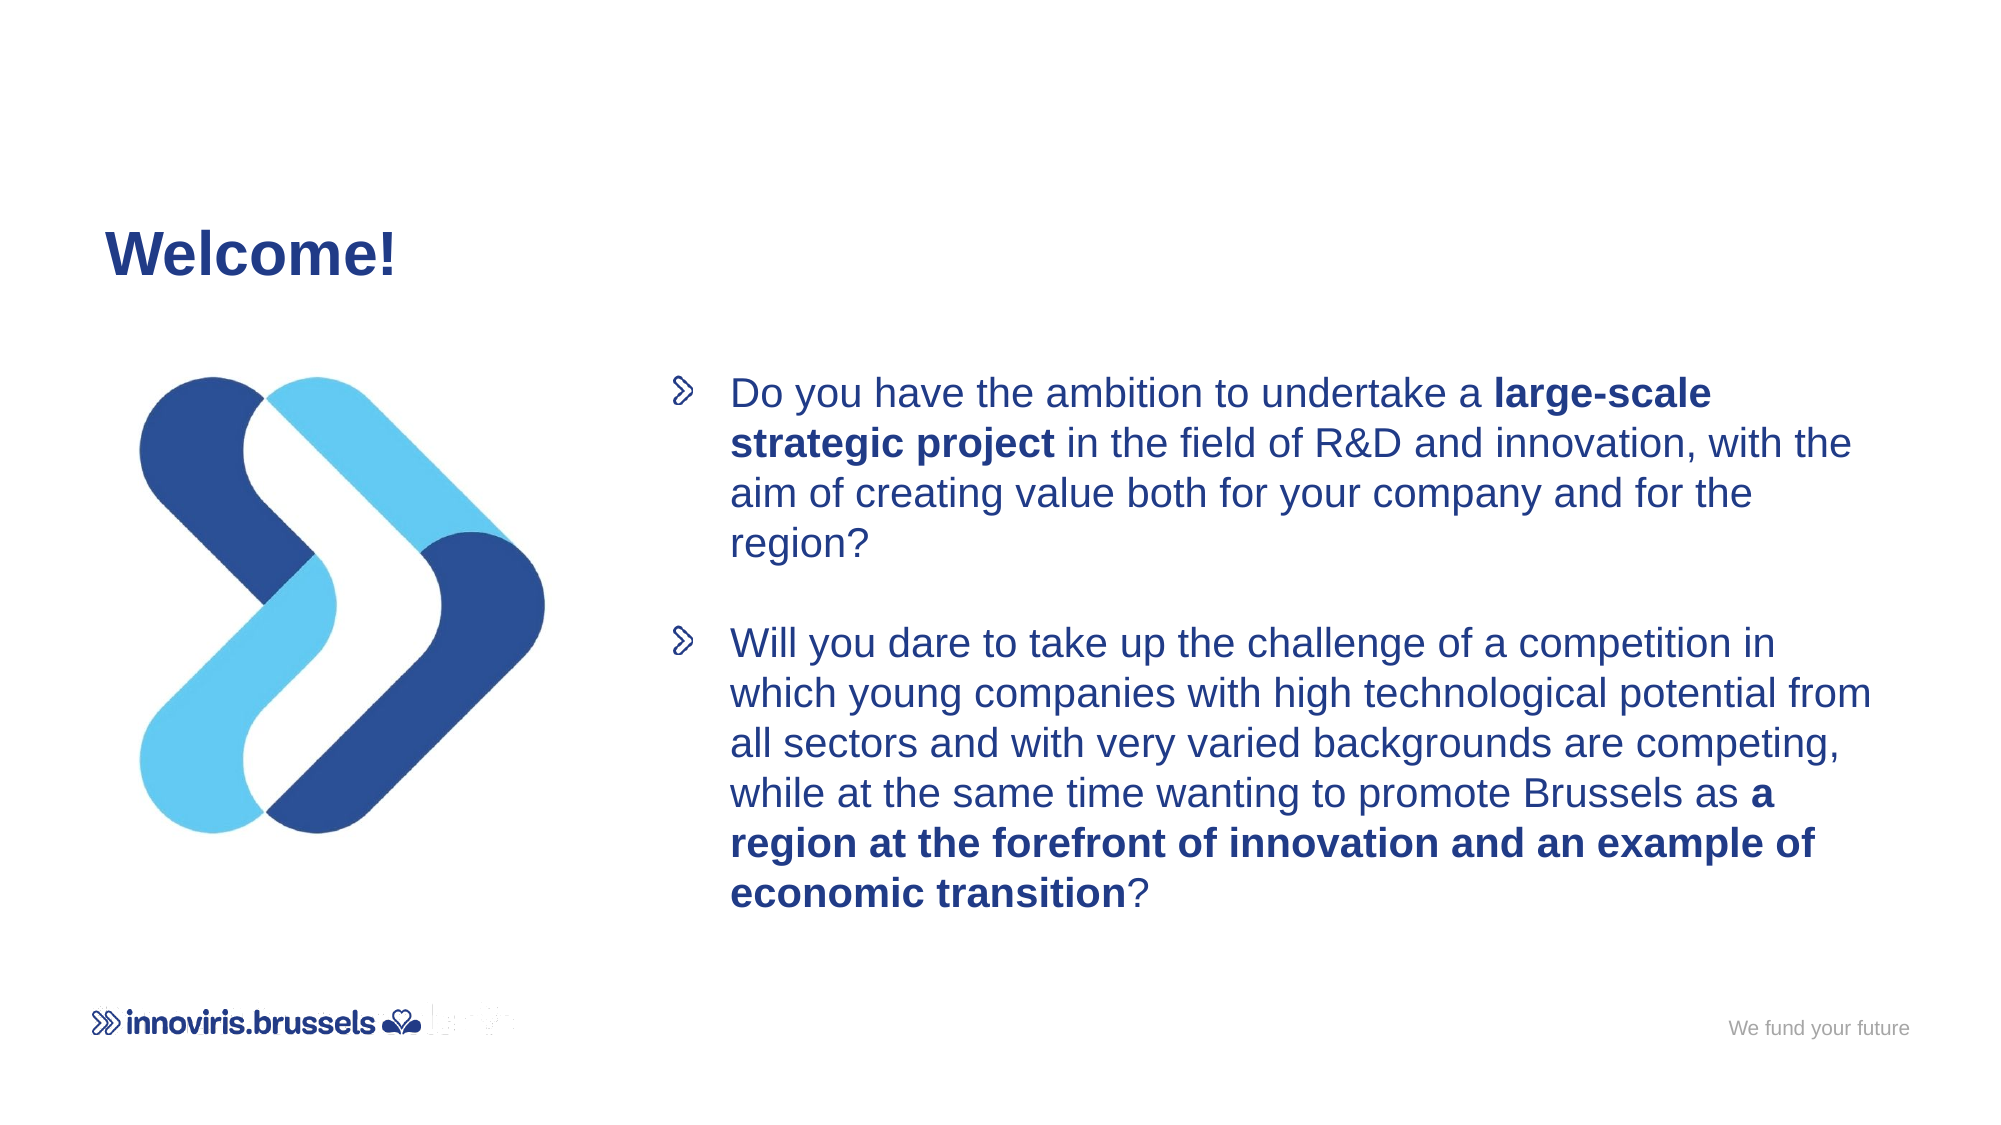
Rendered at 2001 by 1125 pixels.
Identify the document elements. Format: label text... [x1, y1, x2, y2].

picture [126, 354, 587, 857]
picture [90, 1002, 514, 1035]
list Welcome! [90, 205, 1910, 297]
picture [673, 375, 693, 405]
footer We fund your future [1250, 996, 1926, 1057]
picture [673, 625, 693, 655]
list Do you have the ambition to undertake a large-scale strategic project in the field of R&D and innovation, with the aim of creating value both for your company and for the region? Will you dare to take up the challenge of a competition in which young companies with high technological potential from all sectors and with very varied backgrounds are competing, while at the same time wanting to promote Brussels as a region at the forefront of innovation and an example of economic transition? [659, 357, 1910, 727]
